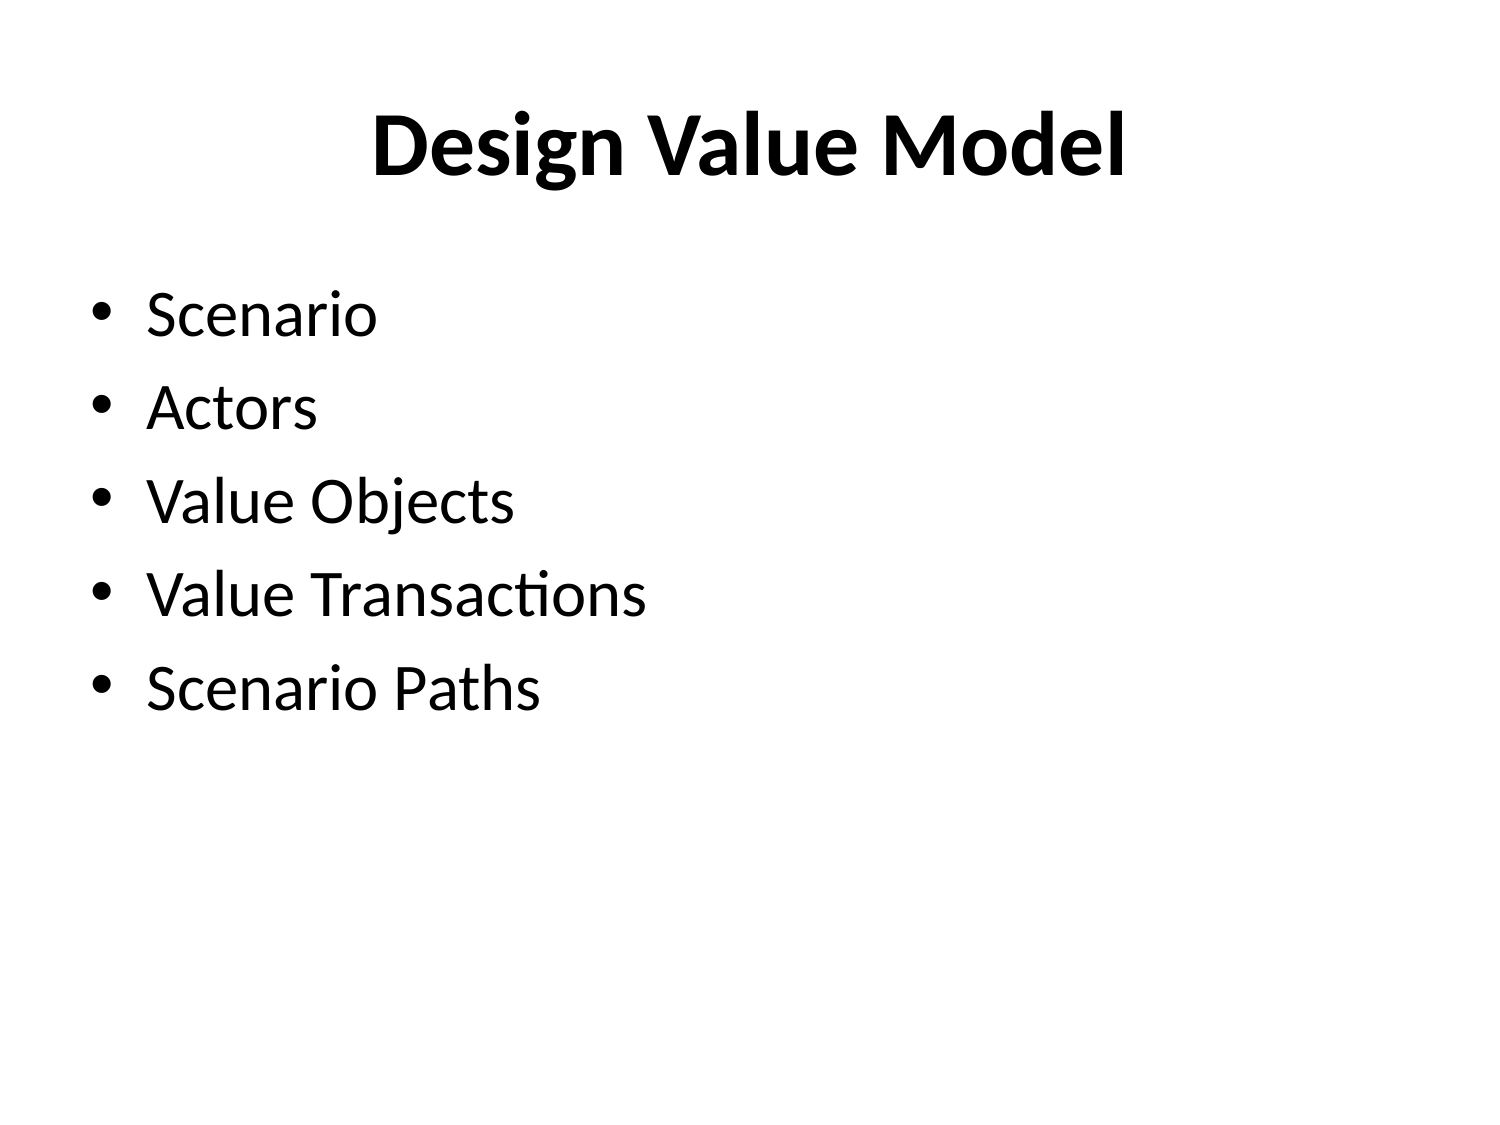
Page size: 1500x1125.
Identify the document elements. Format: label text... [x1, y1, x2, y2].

list Scenario Actors Value Objects Value Transactions Scenario Paths [75, 262, 1425, 1005]
title Design Value Model [75, 45, 1425, 233]
